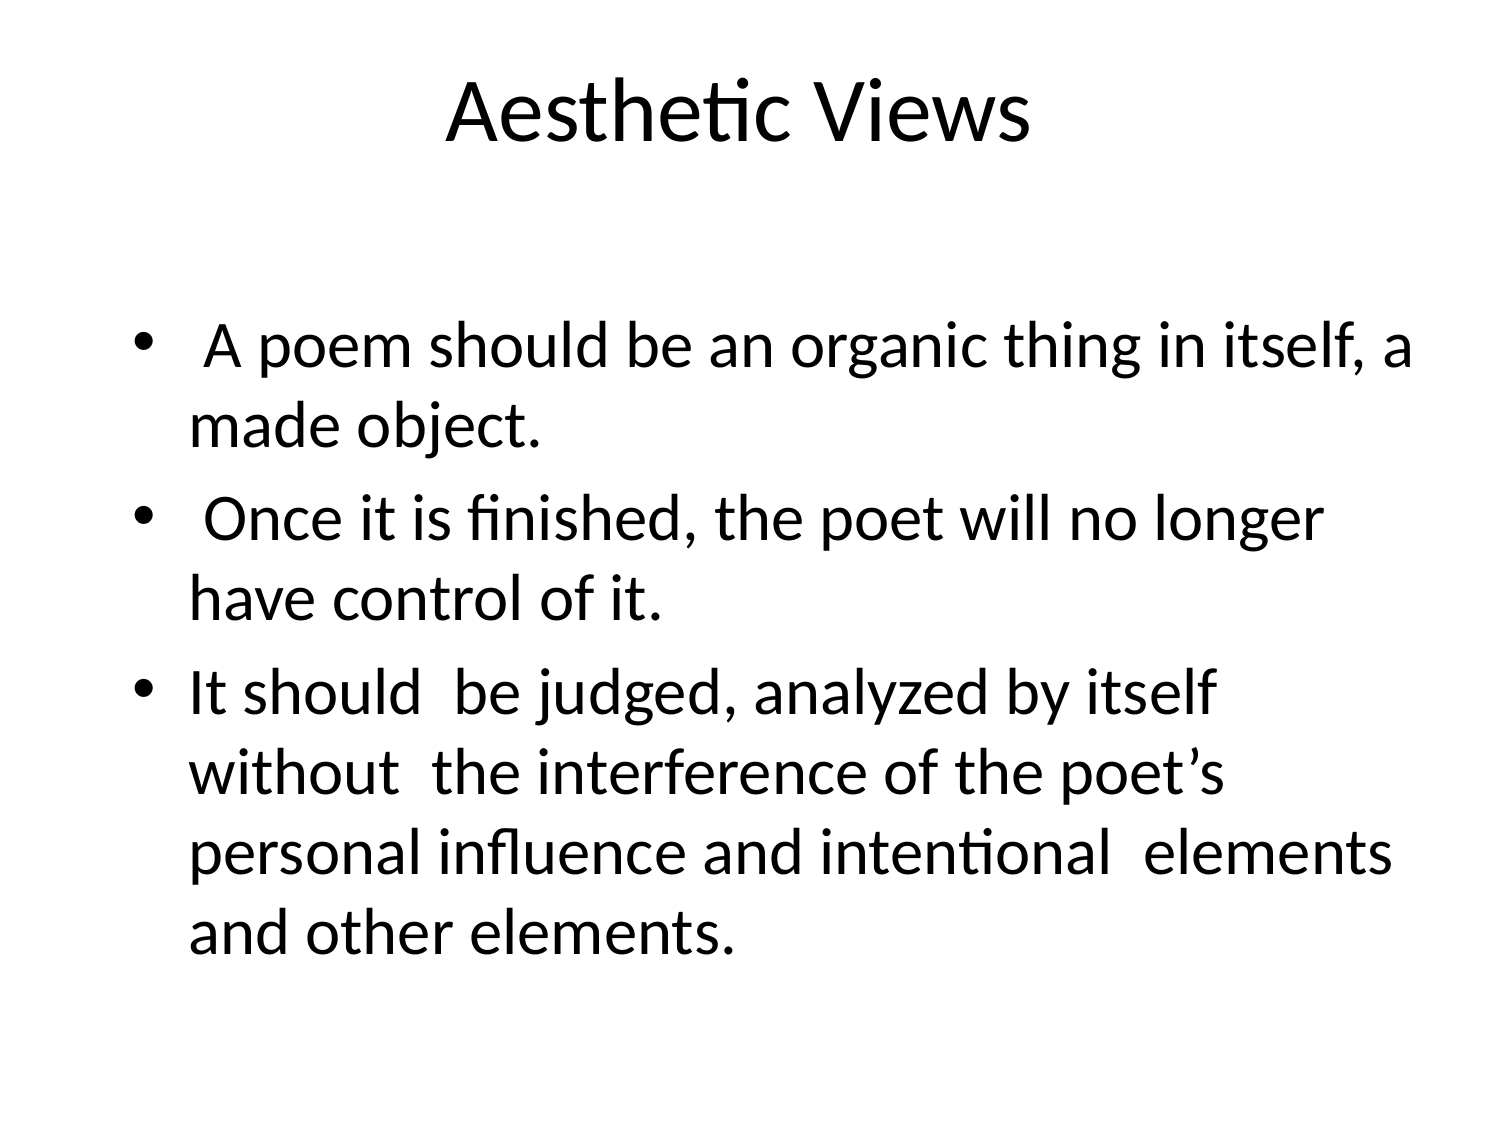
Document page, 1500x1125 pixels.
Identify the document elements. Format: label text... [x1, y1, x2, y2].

list A poem should be an organic thing in itself, a made object. Once it is finished, the poet will no longer have control of it. It should be judged, analyzed by itself without the interference of the poet’s personal influence and intentional elements and other elements. [117, 292, 1455, 1031]
title Aesthetic Views [70, 23, 1408, 186]
